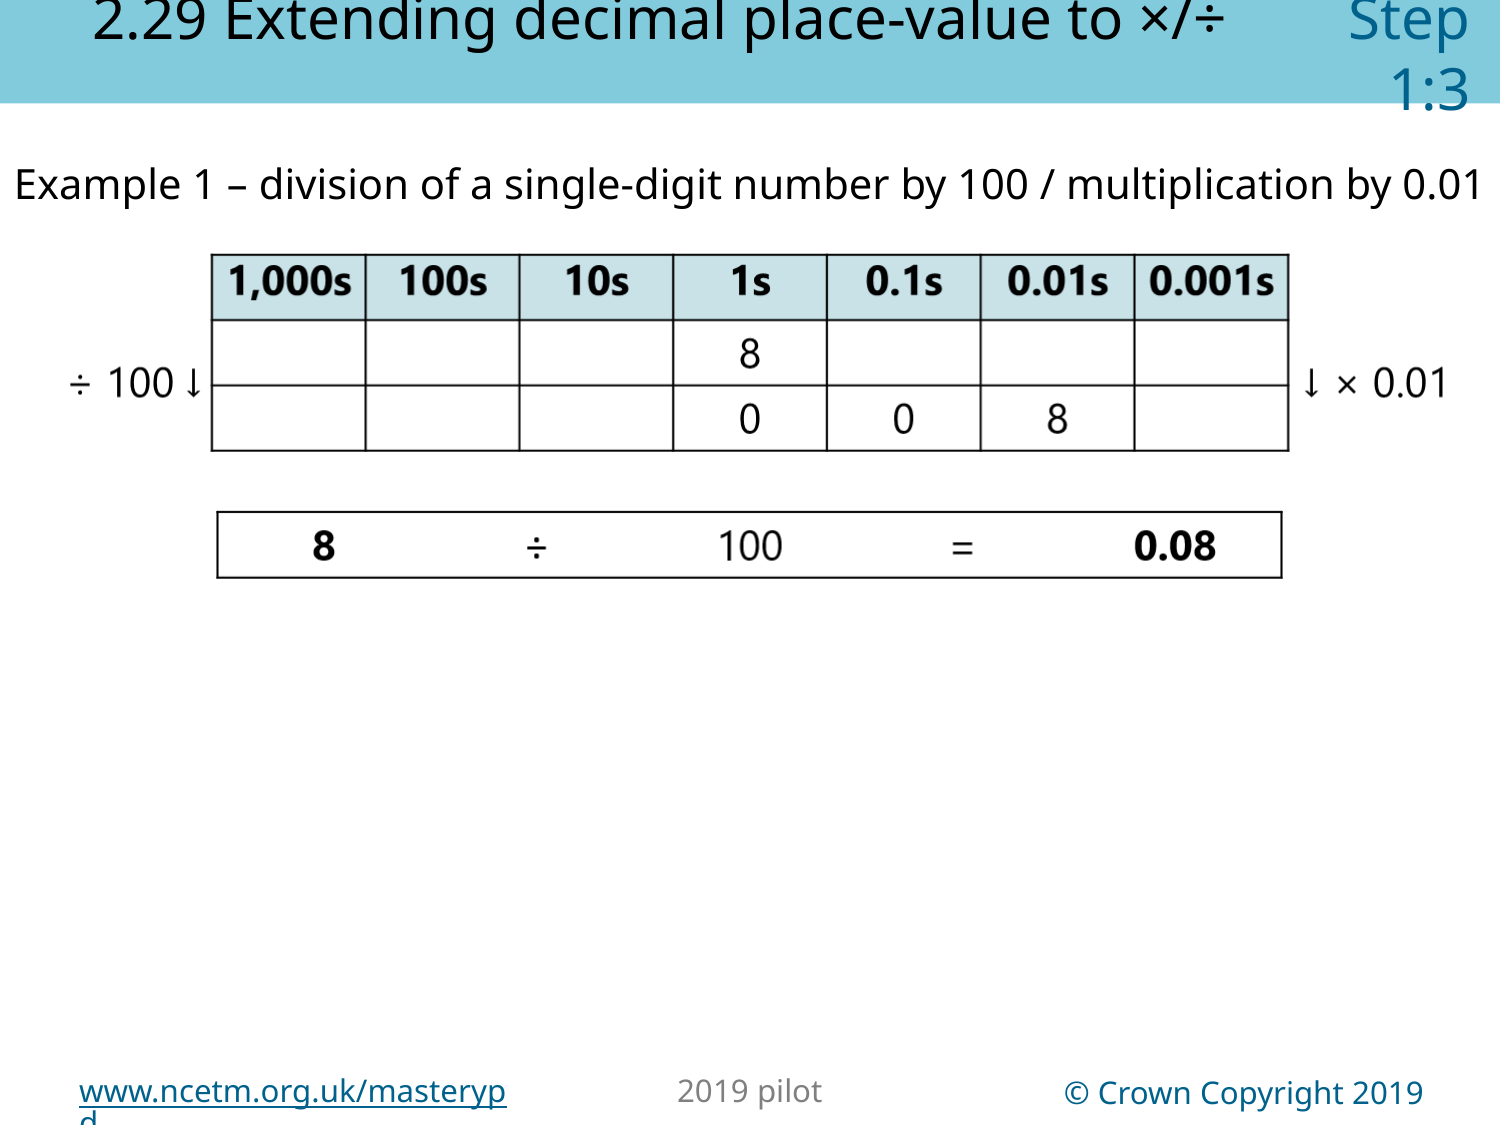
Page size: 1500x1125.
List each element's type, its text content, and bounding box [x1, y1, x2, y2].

text_box Example 1 – division of a single-digit number by 100 / multiplication by 0.01 [0, 150, 1500, 216]
picture [216, 506, 1284, 596]
picture [42, 241, 1462, 498]
list 2.29 Extending decimal place-value to ×/÷ Step 1:3 [0, 0, 1500, 104]
